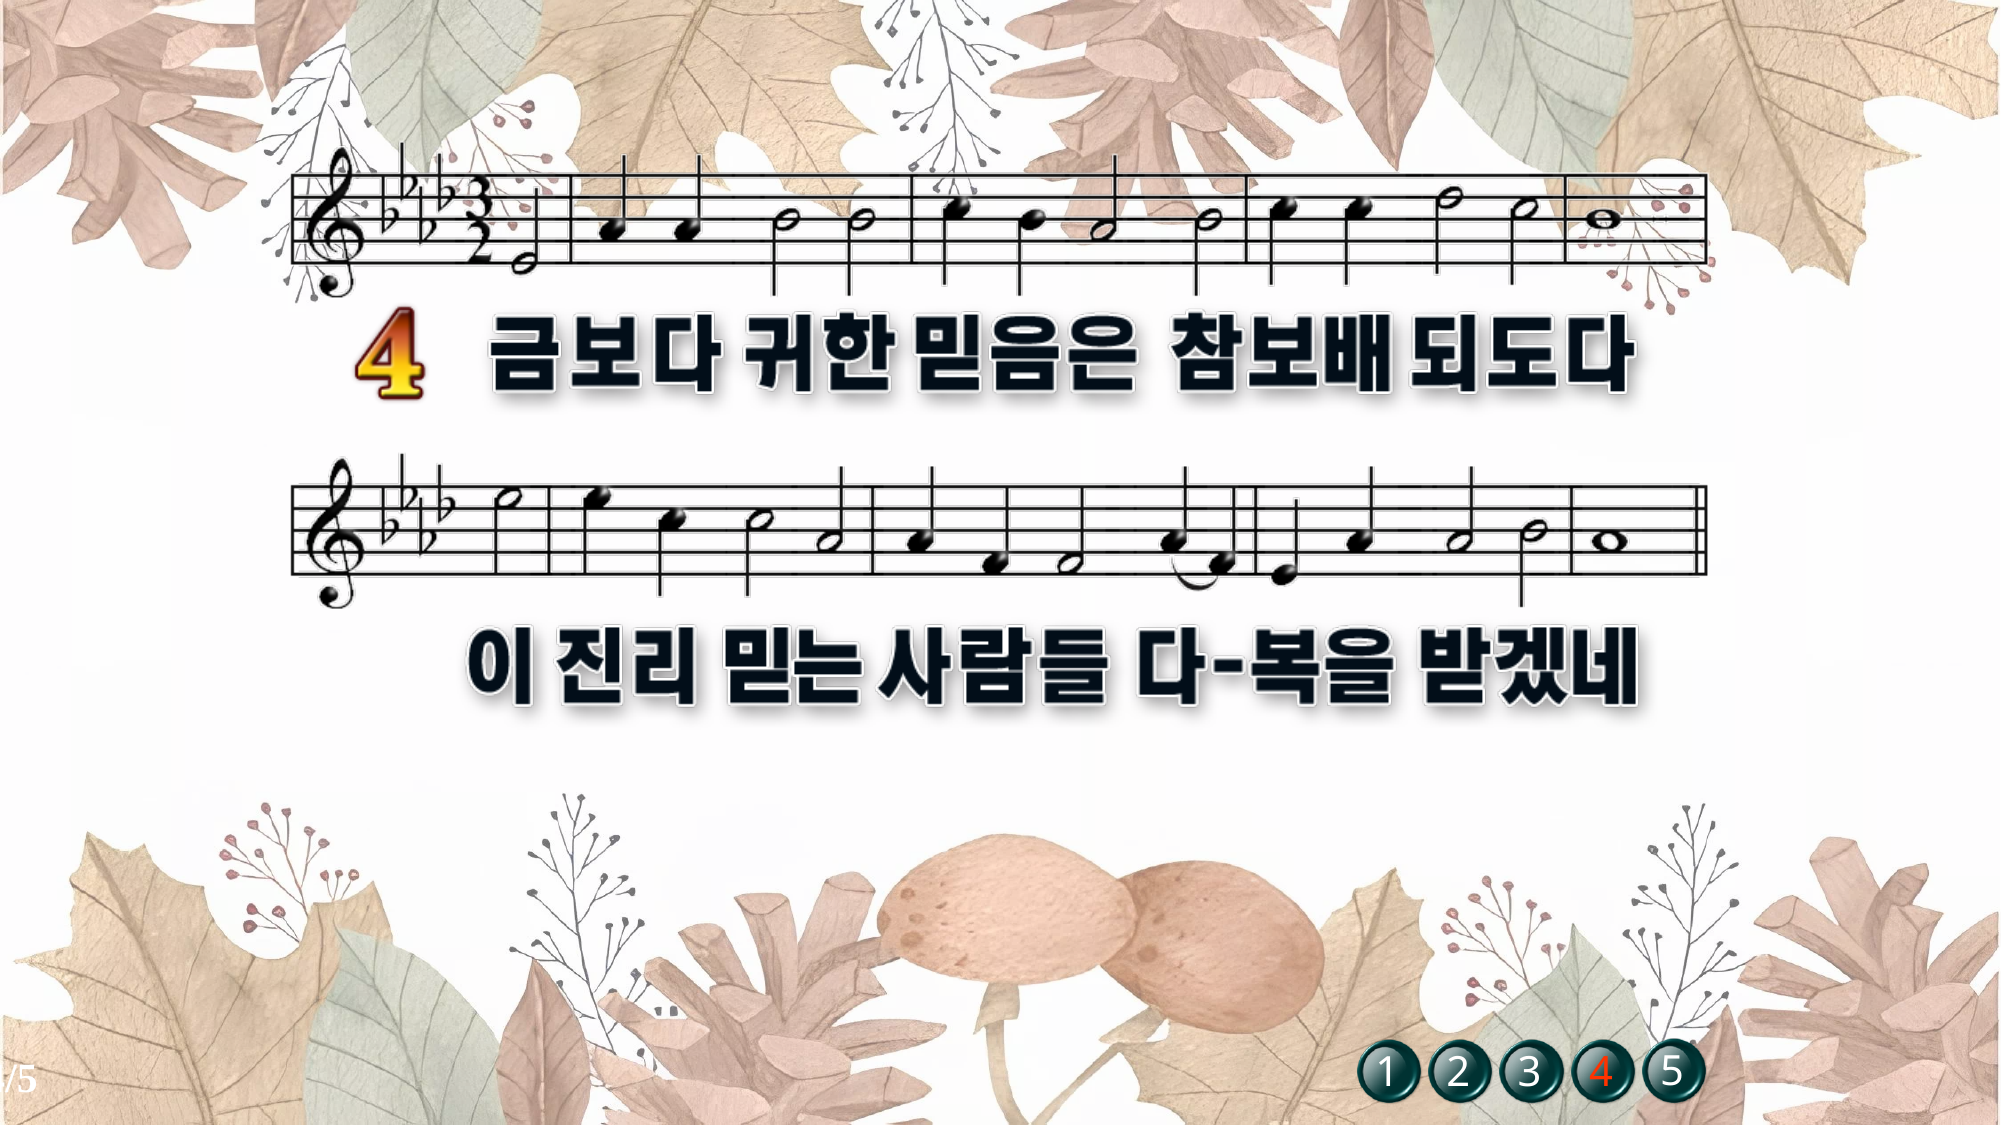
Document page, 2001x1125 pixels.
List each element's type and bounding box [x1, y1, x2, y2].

text_box [1354, 1035, 1424, 1106]
text_box [1425, 1035, 1496, 1106]
text_box [1496, 1035, 1567, 1106]
picture [0, 0, 2001, 1125]
text_box [1568, 1035, 1638, 1106]
text_box [1639, 1034, 1709, 1106]
